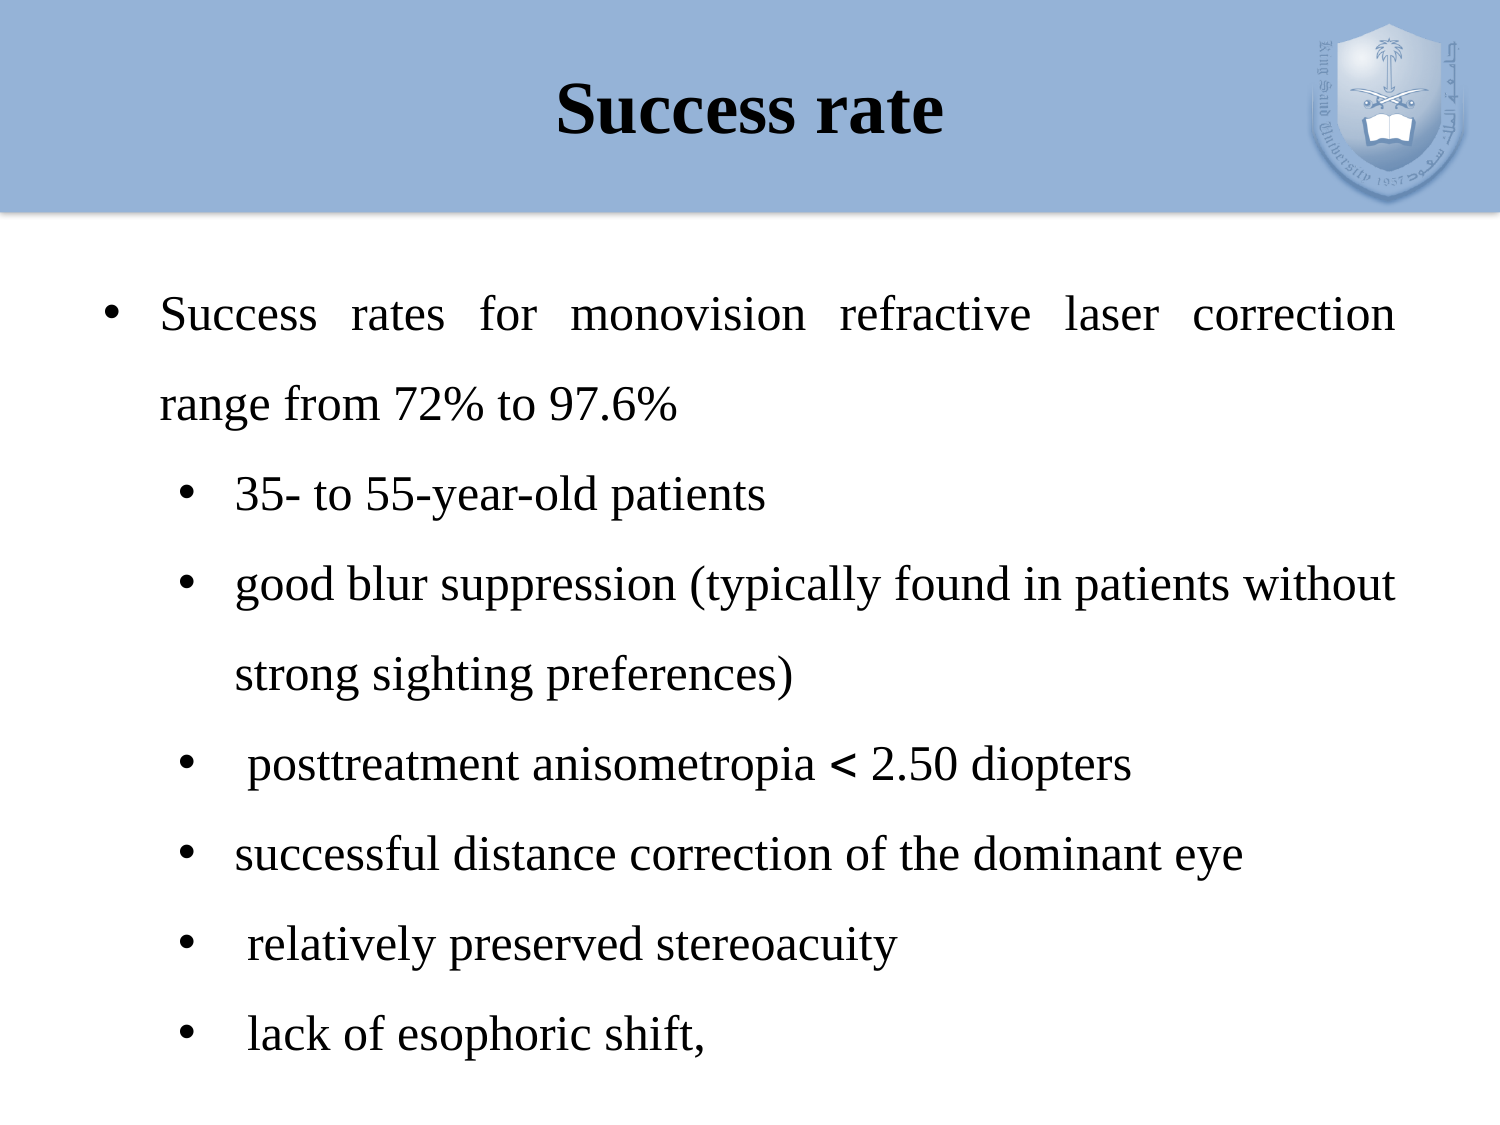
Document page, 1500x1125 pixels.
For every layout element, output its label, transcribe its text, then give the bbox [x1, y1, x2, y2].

title Success rate [75, 45, 1282, 163]
text_box Success rates for monovision refractive laser correction range from 72% to 97.6% 35- to 55-year-old patients good blur suppression (typically found in patients without strong sighting preferences) posttreatment anisometropia  2.50 diopters successful distance correction of the dominant eye relatively preserved stereoacuity lack of esophoric shift, [88, 243, 1412, 1069]
picture [1287, 12, 1488, 213]
text_box [0, 0, 1500, 213]
